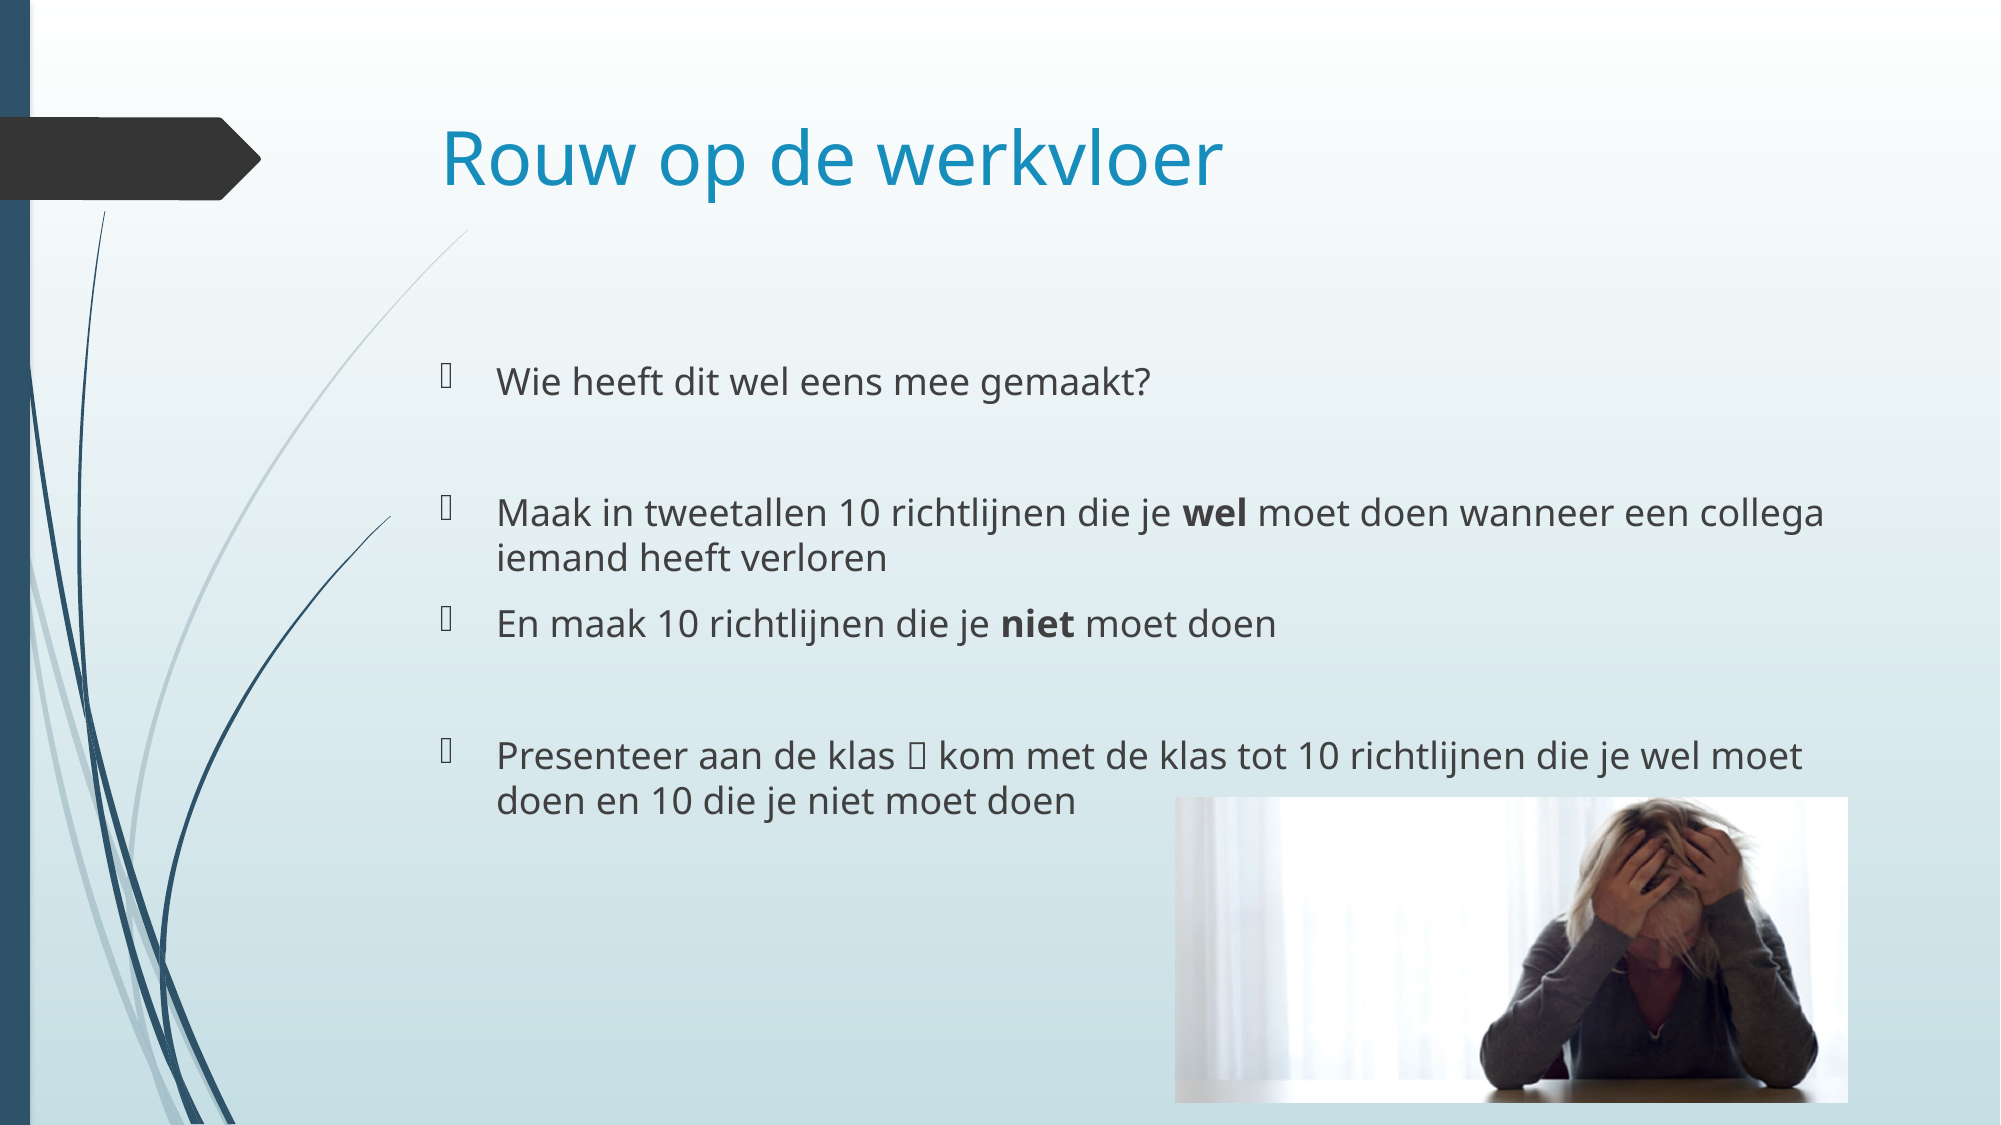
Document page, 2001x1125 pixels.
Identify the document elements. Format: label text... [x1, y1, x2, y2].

title Rouw op de werkvloer [425, 102, 1888, 313]
list Wie heeft dit wel eens mee gemaakt? Maak in tweetallen 10 richtlijnen die je wel moet doen wanneer een collega iemand heeft verloren En maak 10 richtlijnen die je niet moet doen Presenteer aan de klas  kom met de klas tot 10 richtlijnen die je wel moet doen en 10 die je niet moet doen [424, 350, 1888, 970]
picture [1174, 797, 1848, 1104]
